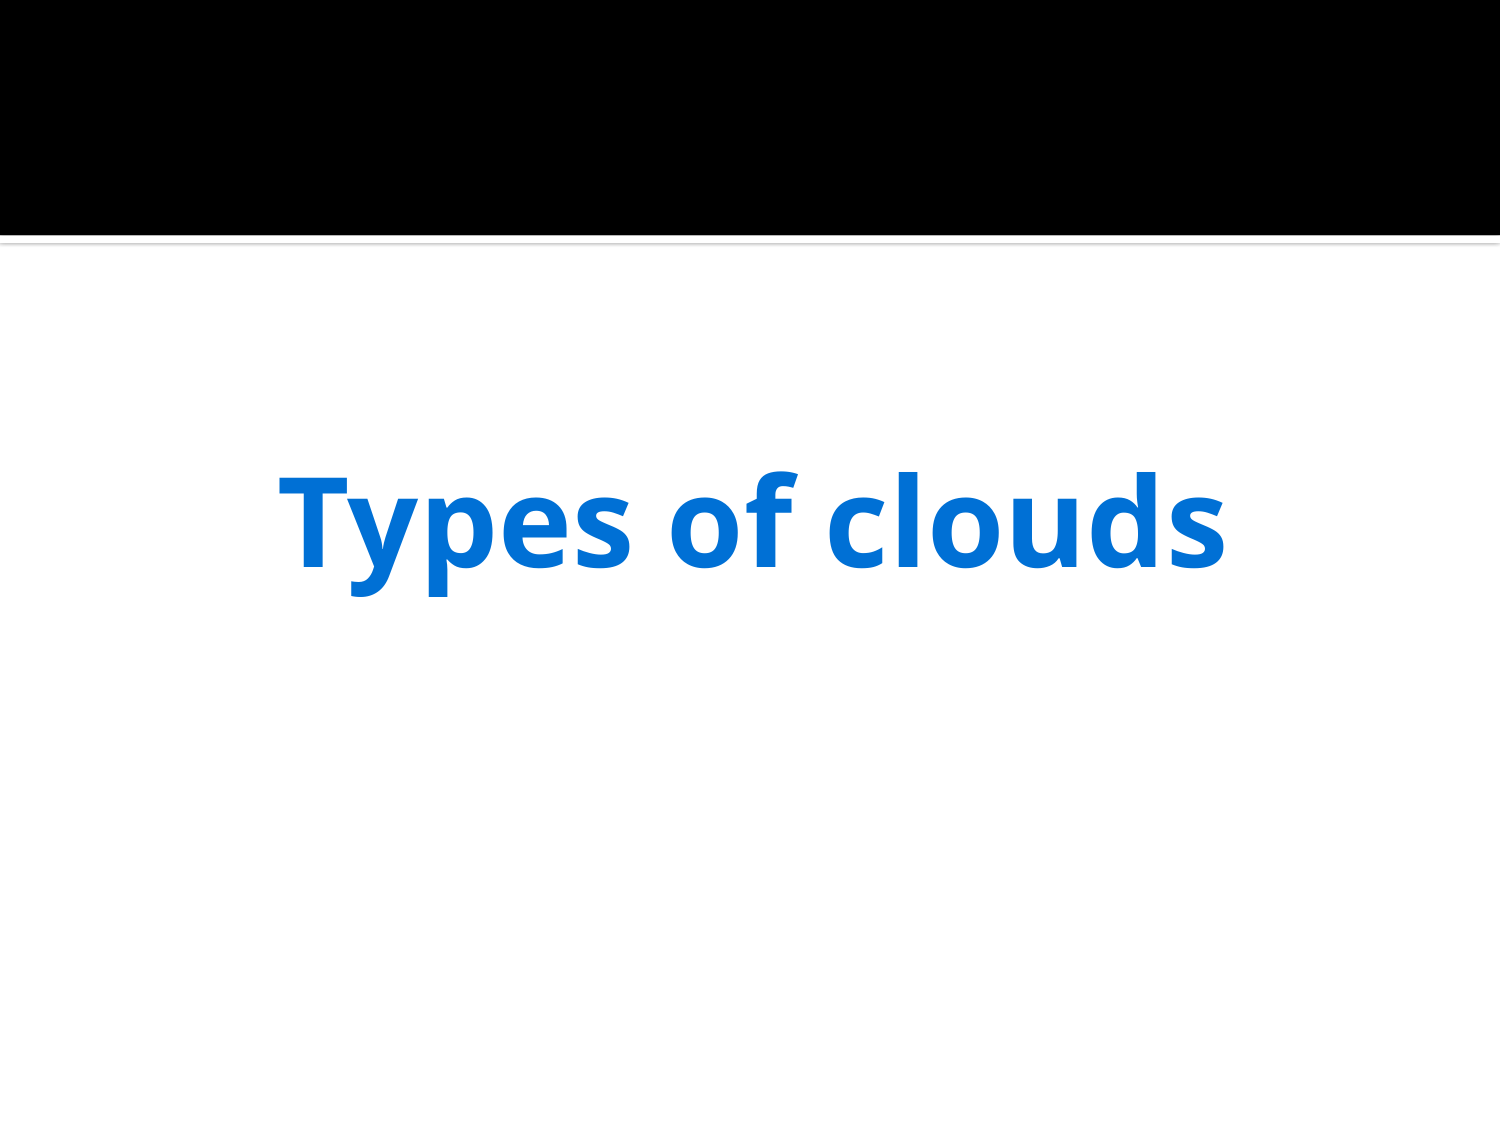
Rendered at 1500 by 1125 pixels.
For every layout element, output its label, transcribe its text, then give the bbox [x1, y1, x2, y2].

title Types of clouds [75, 324, 1425, 713]
